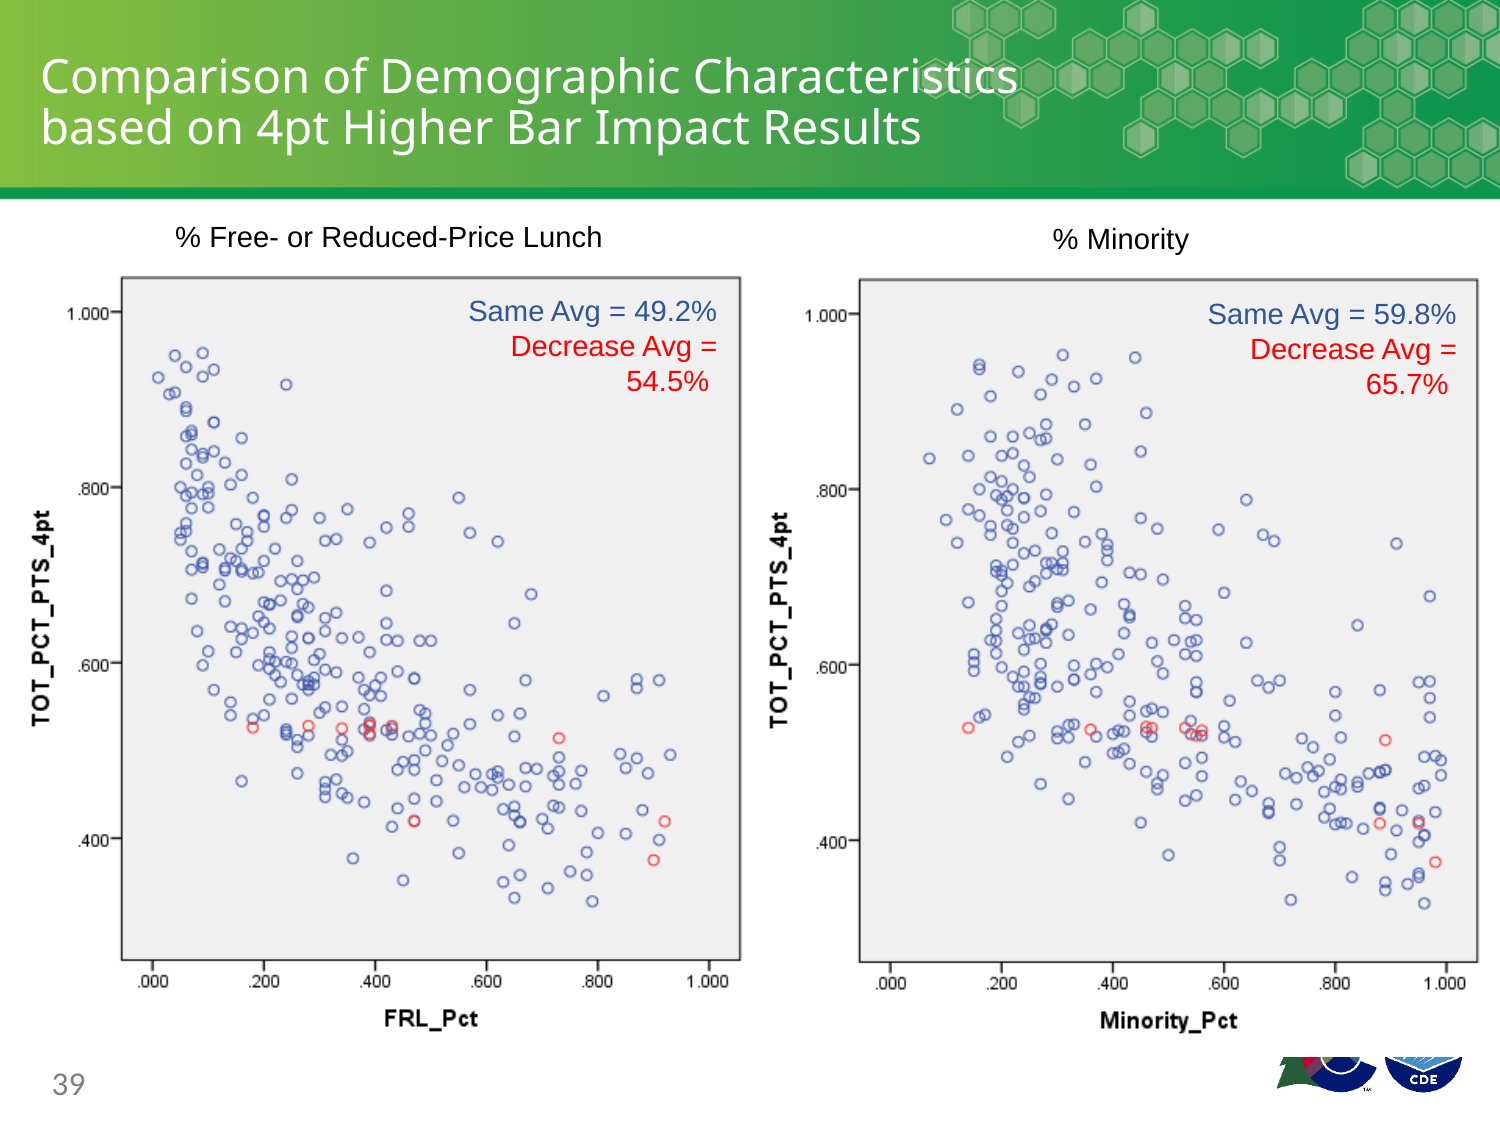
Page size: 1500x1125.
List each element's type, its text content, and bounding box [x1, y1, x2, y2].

picture [4, 267, 748, 1043]
text_box % Free- or Reduced-Price Lunch [160, 211, 678, 261]
slide_number 39 [36, 1054, 375, 1115]
text_box % Minority [1037, 212, 1242, 263]
picture [760, 269, 1485, 1093]
picture [0, 0, 1500, 200]
title Comparison of Demographic Characteristics based on 4pt Higher Bar Impact Results [40, 41, 1038, 166]
